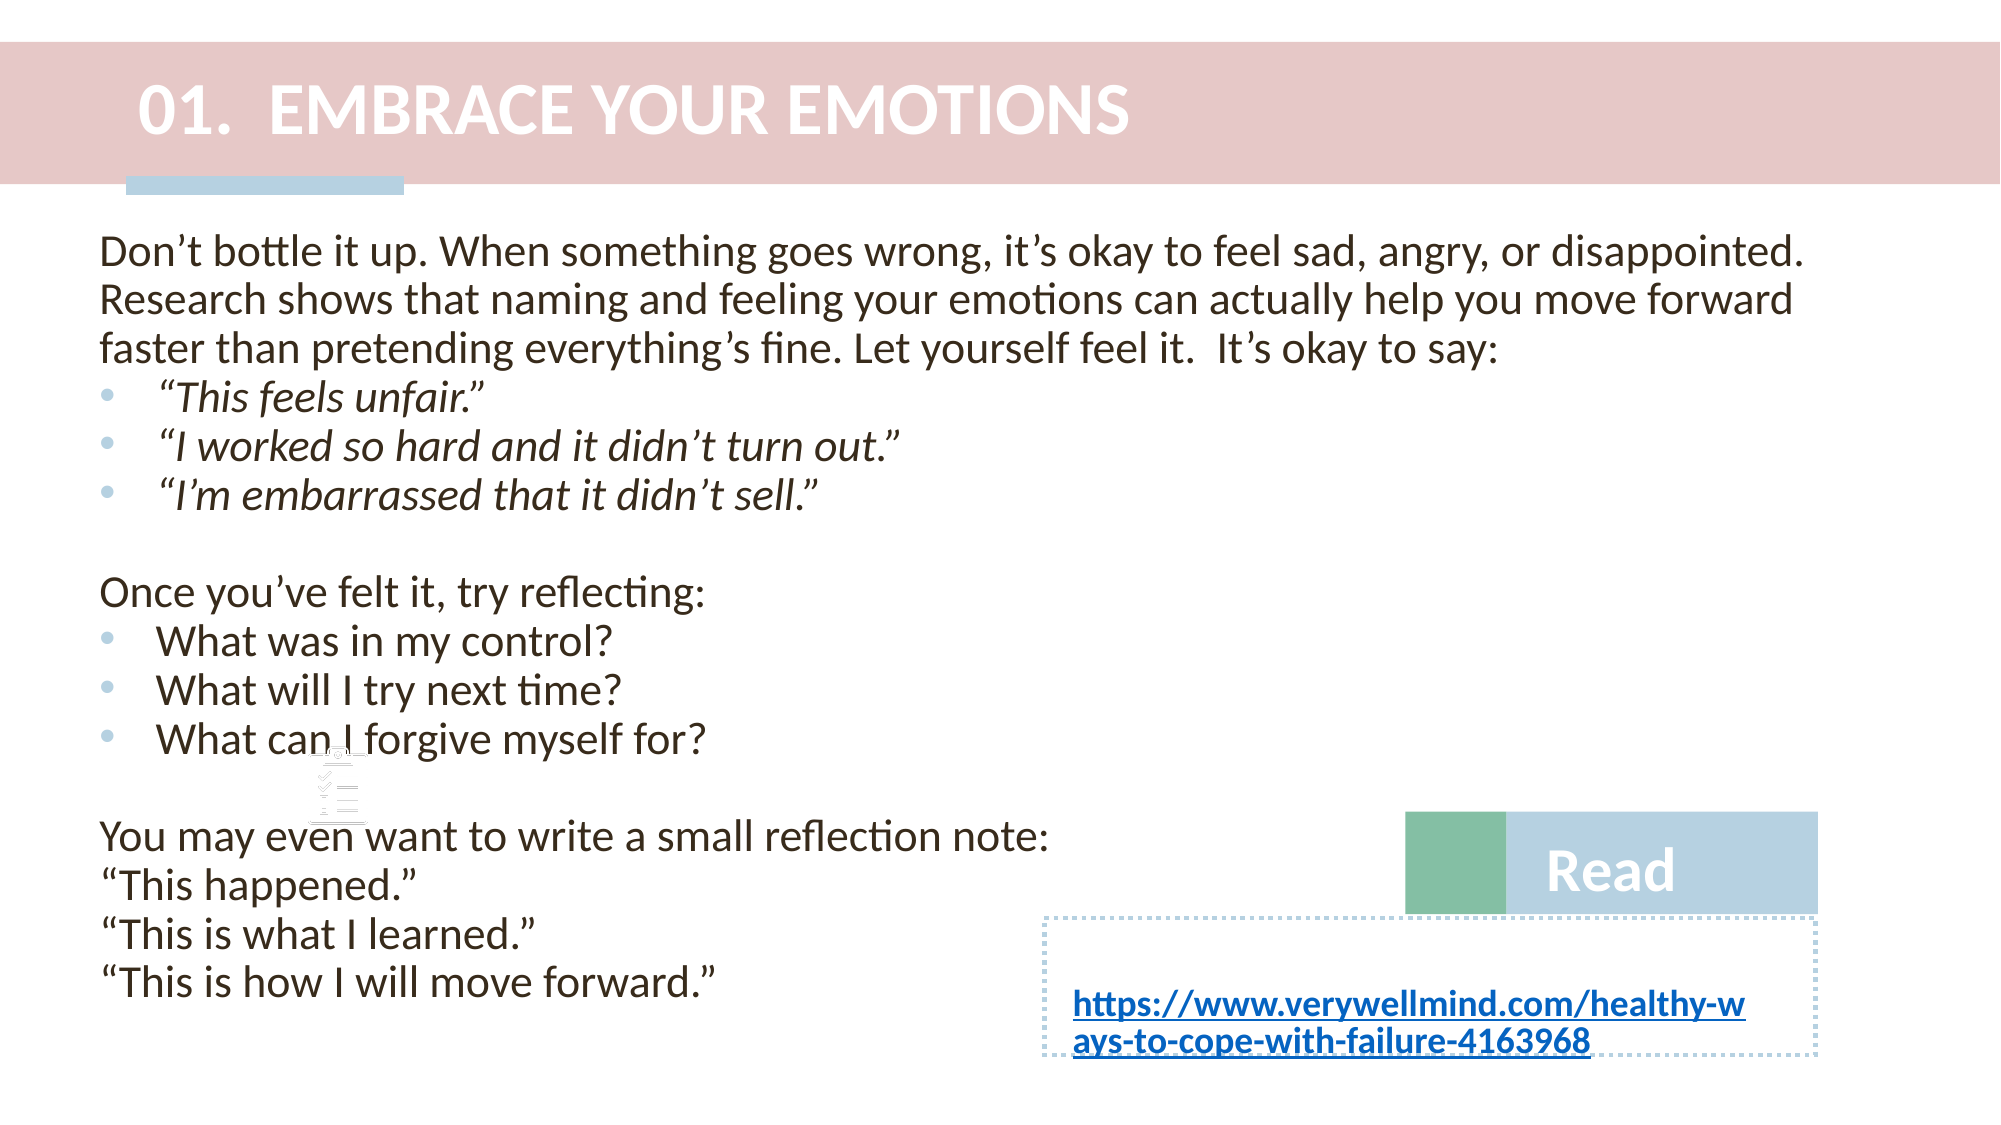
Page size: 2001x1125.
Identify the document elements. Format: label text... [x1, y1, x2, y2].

list 01. EMBRACE YOUR EMOTIONS [123, 51, 1913, 170]
text_box https://www.verywellmind.com/healthy-ways-to-cope-with-failure-4163968 [1057, 926, 1763, 1077]
text_box [1043, 917, 1817, 1056]
list Don’t bottle it up. When something goes wrong, it’s okay to feel sad, angry, or disappointed. Research shows that naming and feeling your emotions can actually help you move forward faster than pretending everything’s fine. Let yourself feel it. It’s okay to say: “This feels unfair.” “I worked so hard and it didn’t turn out.” “I’m embarrassed that it didn’t sell.” Once you’ve felt it, try reflecting: What was in my control? What will I try next time? What can I forgive myself for? You may even want to write a small reflection note: “This happened.” “This is what I learned.” “This is how I will move forward.” [84, 219, 1848, 906]
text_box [290, 739, 1913, 915]
